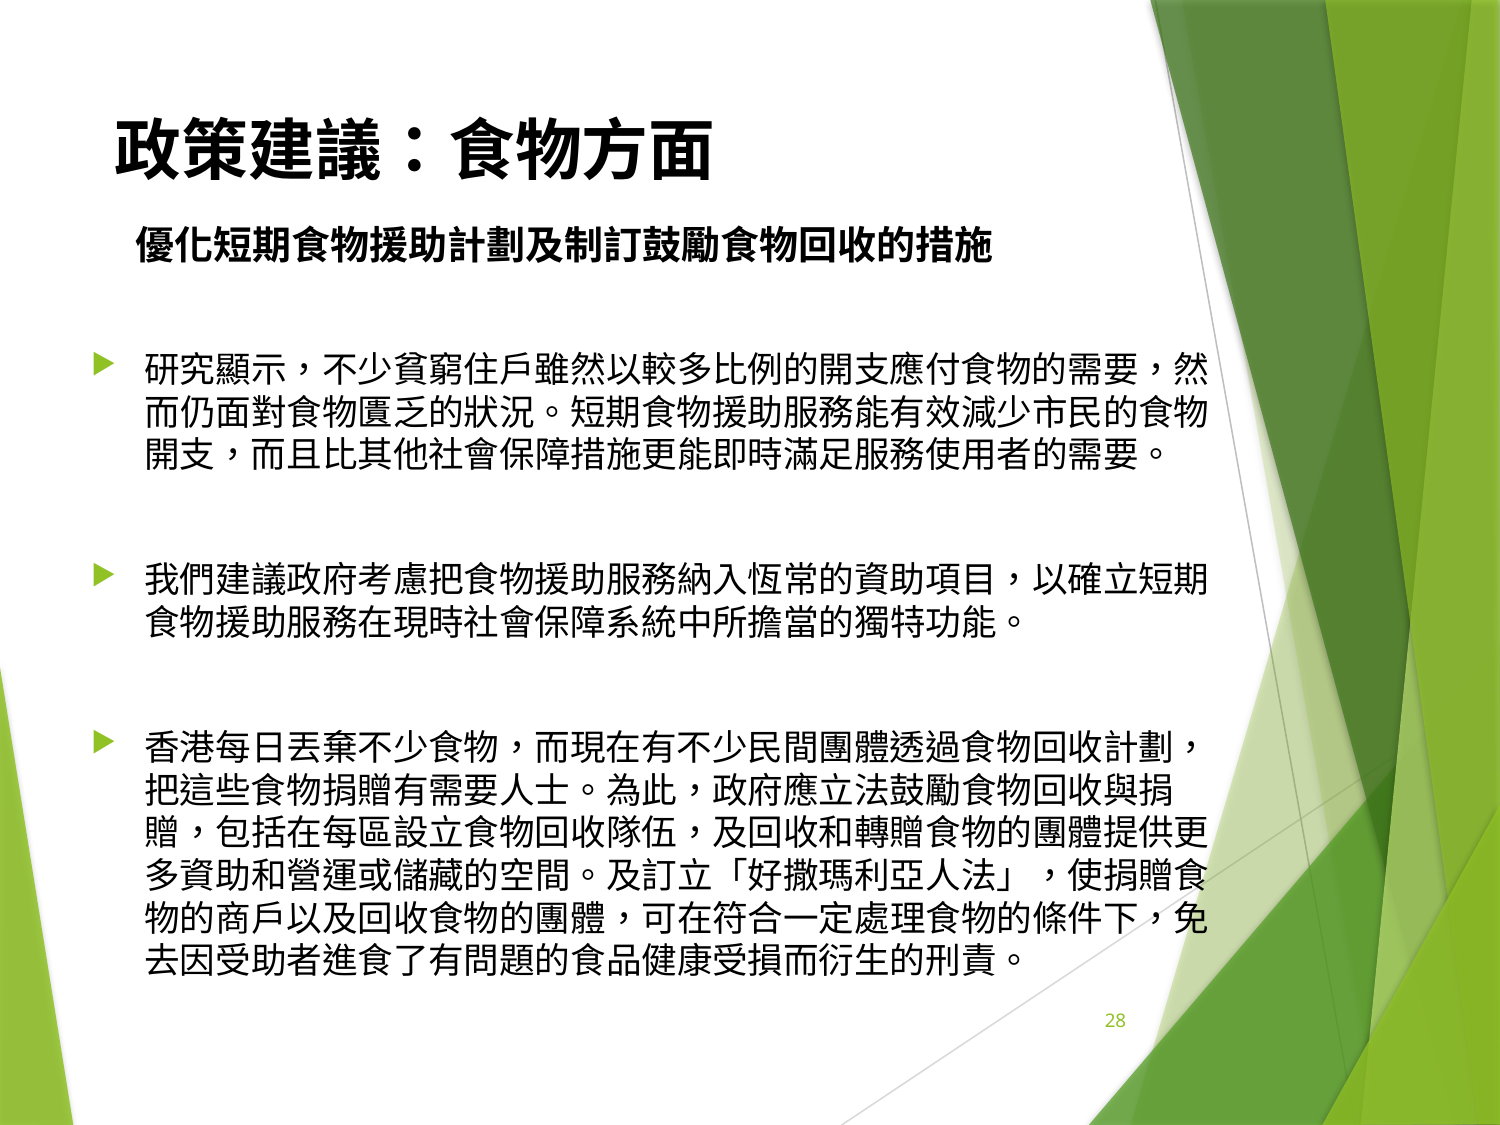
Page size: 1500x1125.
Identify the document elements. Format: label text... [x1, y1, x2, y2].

title 政策建議：食物方面 [99, 99, 1142, 317]
list 研究顯示，不少貧窮住戶雖然以較多比例的開支應付食物的需要，然而仍面對食物匱乏的狀況。短期食物援助服務能有效減少市民的食物開支，而且比其他社會保障措施更能即時滿足服務使用者的需要。 我們建議政府考慮把食物援助服務納入恆常的資助項目，以確立短期食物援助服務在現時社會保障系統中所擔當的獨特功能。 香港每日丟棄不少食物，而現在有不少民間團體透過食物回收計劃，把這些食物捐贈有需要人士。為此，政府應立法鼓勵食物回收與捐贈，包括在每區設立食物回收隊伍，及回收和轉贈食物的團體提供更多資助和營運或儲藏的空間。及訂立「好撒瑪利亞人法」，使捐贈食物的商戶以及回收食物的團體，可在符合一定處理食物的條件下，免去因受助者進食了有問題的食品健康受損而衍生的刑責。 [76, 339, 1233, 1059]
text_box 優化短期食物援助計劃及制訂鼓勵食物回收的措施 [120, 212, 1020, 321]
slide_number 28 [1057, 991, 1142, 1051]
